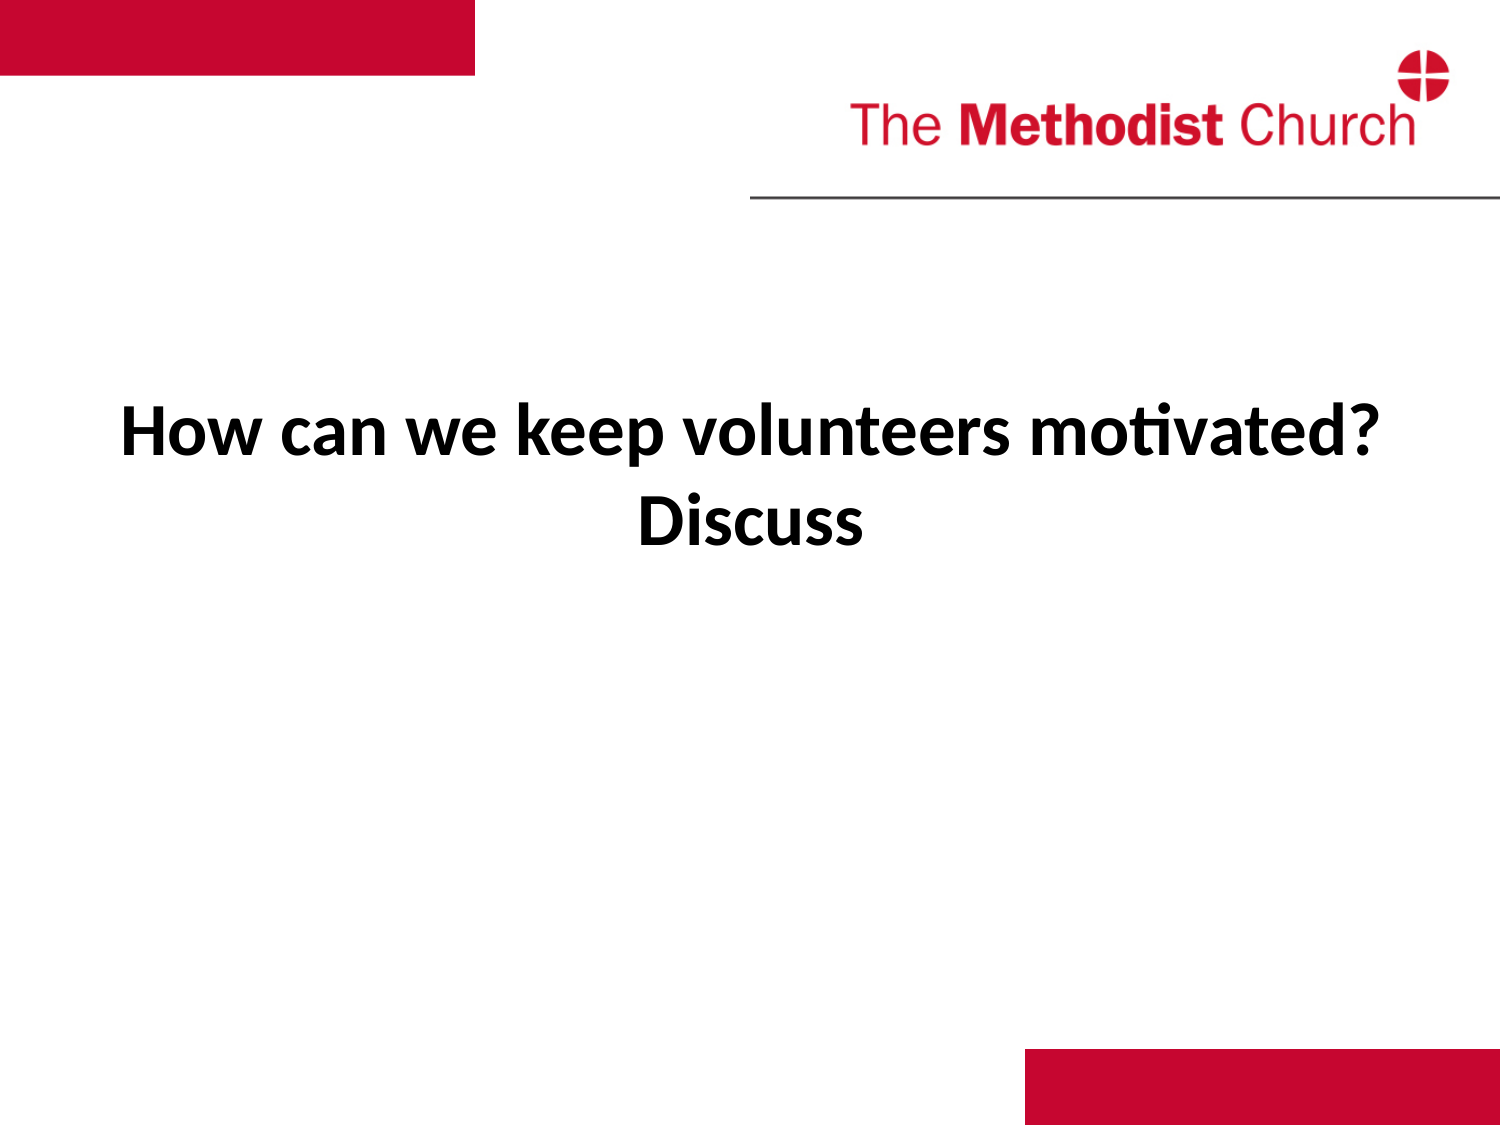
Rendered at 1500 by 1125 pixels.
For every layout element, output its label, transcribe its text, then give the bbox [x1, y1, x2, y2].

title How can we keep volunteers motivated? Discuss [76, 373, 1427, 476]
picture [750, 0, 1500, 216]
